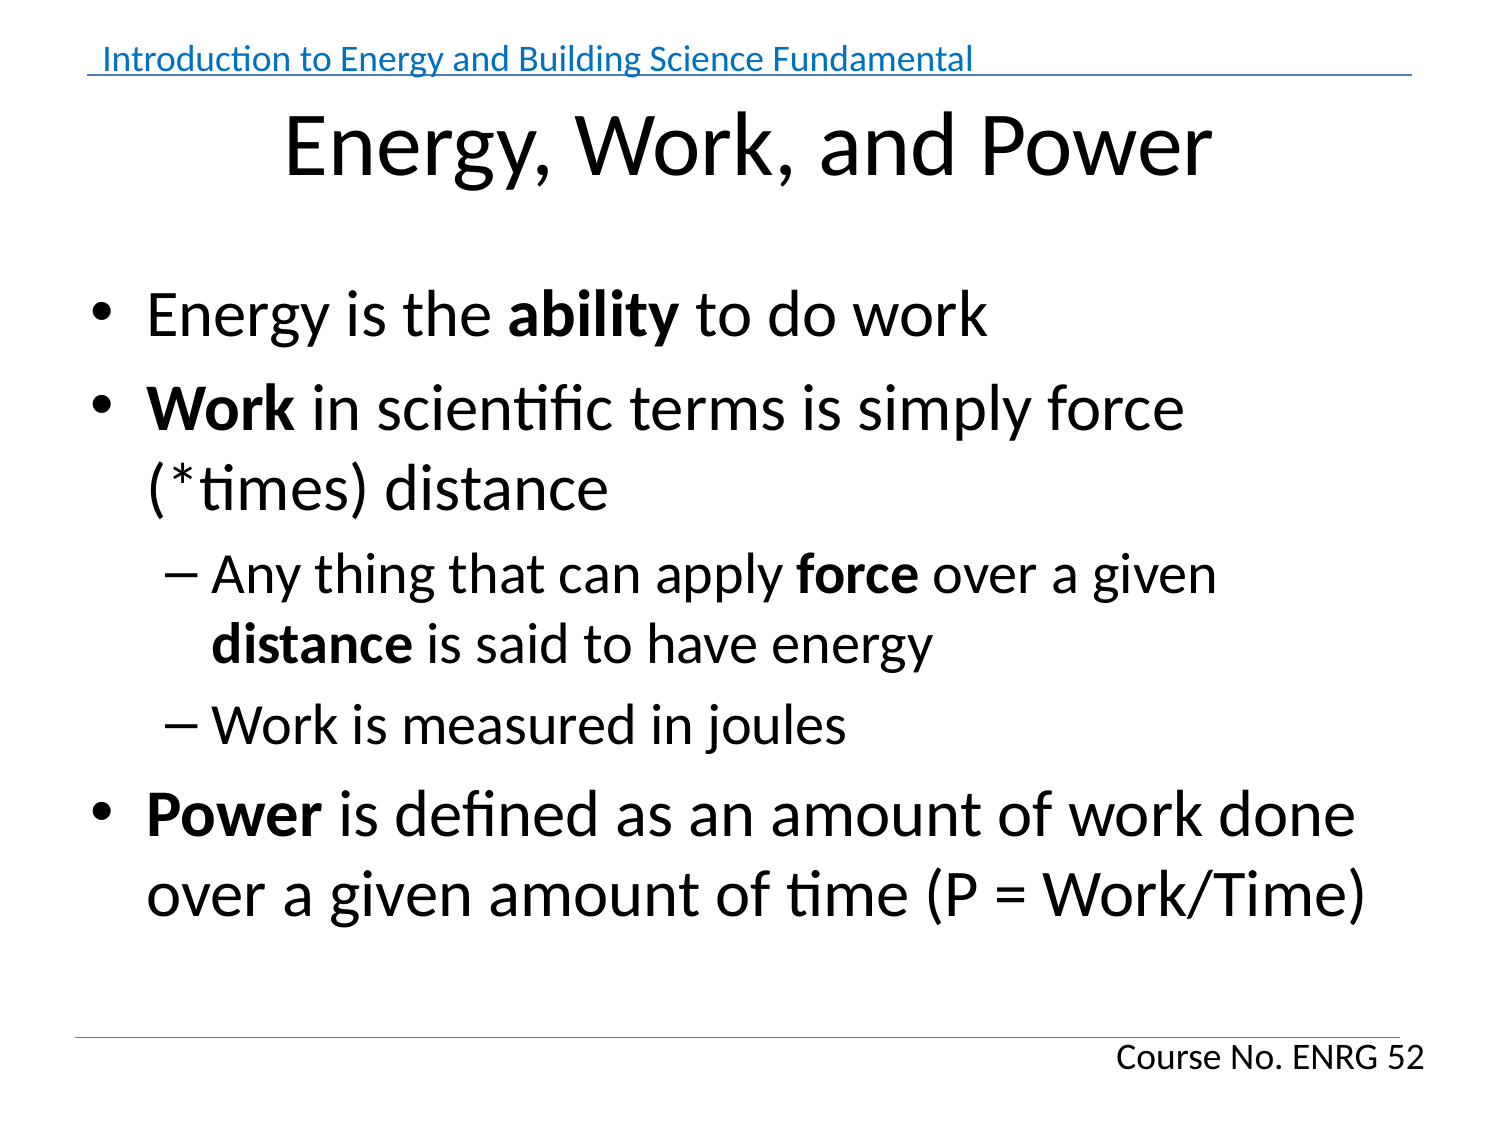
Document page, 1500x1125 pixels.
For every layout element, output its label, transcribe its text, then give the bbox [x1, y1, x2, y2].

title Energy, Work, and Power [75, 45, 1425, 233]
list Energy is the ability to do work Work in scientific terms is simply force (*times) distance Any thing that can apply force over a given distance is said to have energy Work is measured in joules Power is defined as an amount of work done over a given amount of time (P = Work/Time) [75, 262, 1425, 1005]
